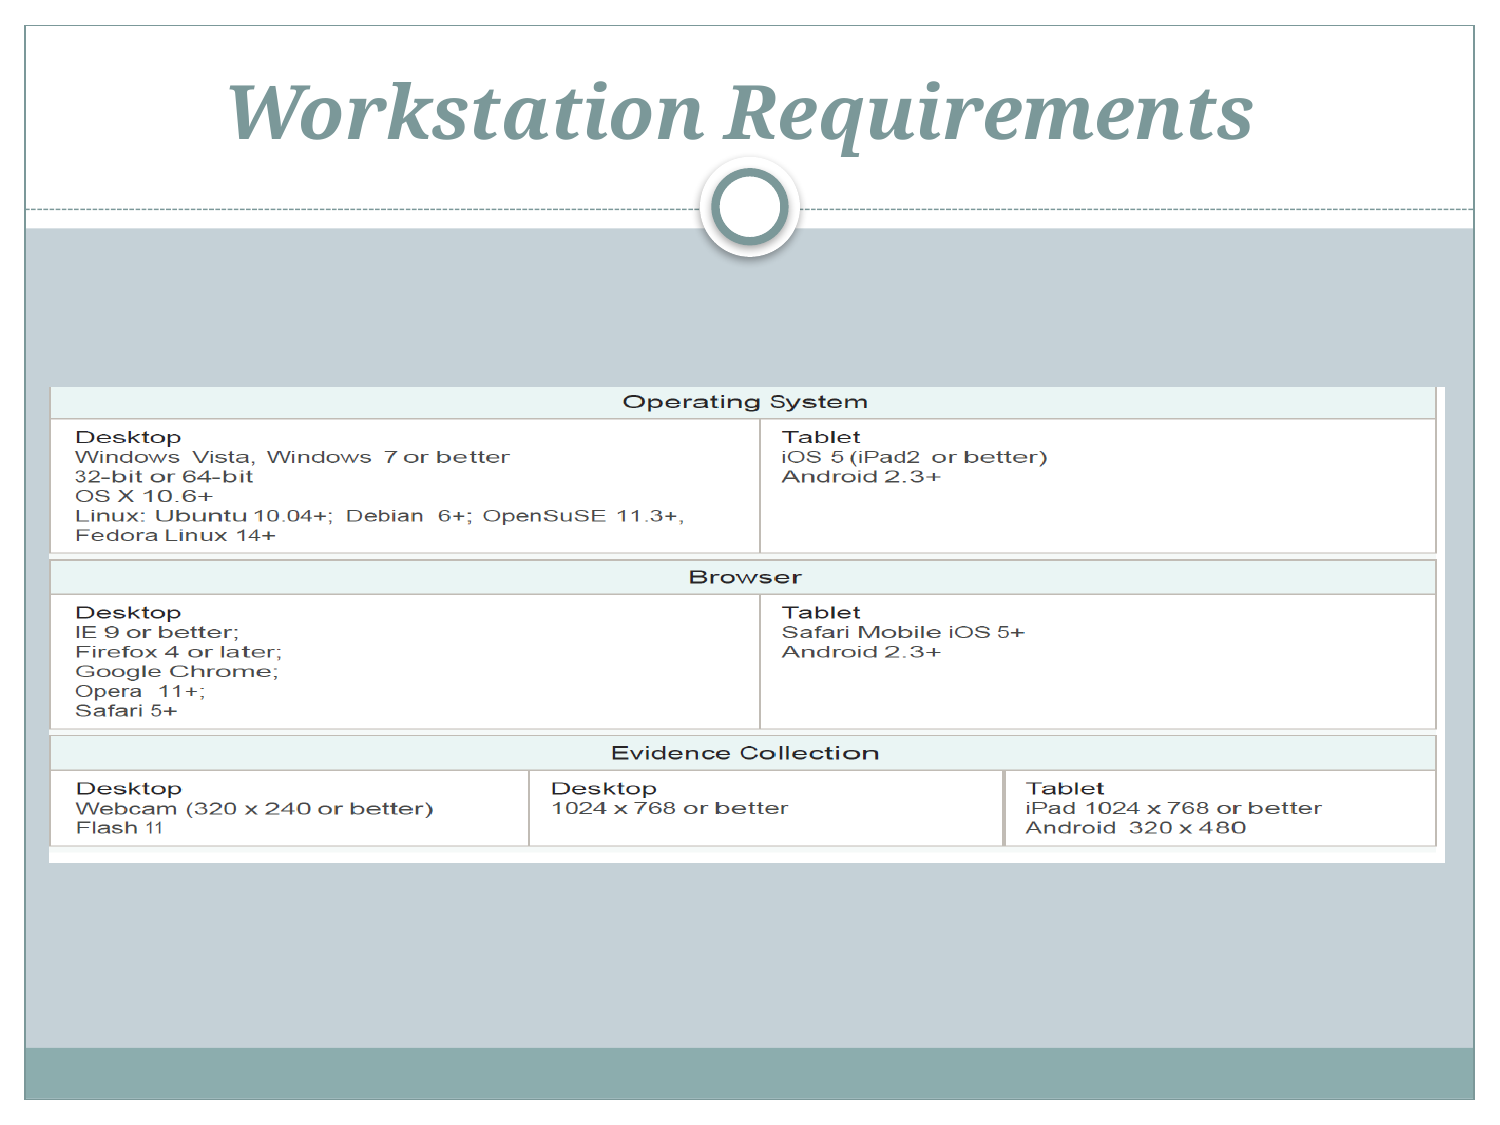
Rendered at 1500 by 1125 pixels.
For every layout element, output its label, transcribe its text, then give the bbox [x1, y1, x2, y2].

title Workstation Requirements [49, 37, 1450, 162]
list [49, 387, 1445, 864]
